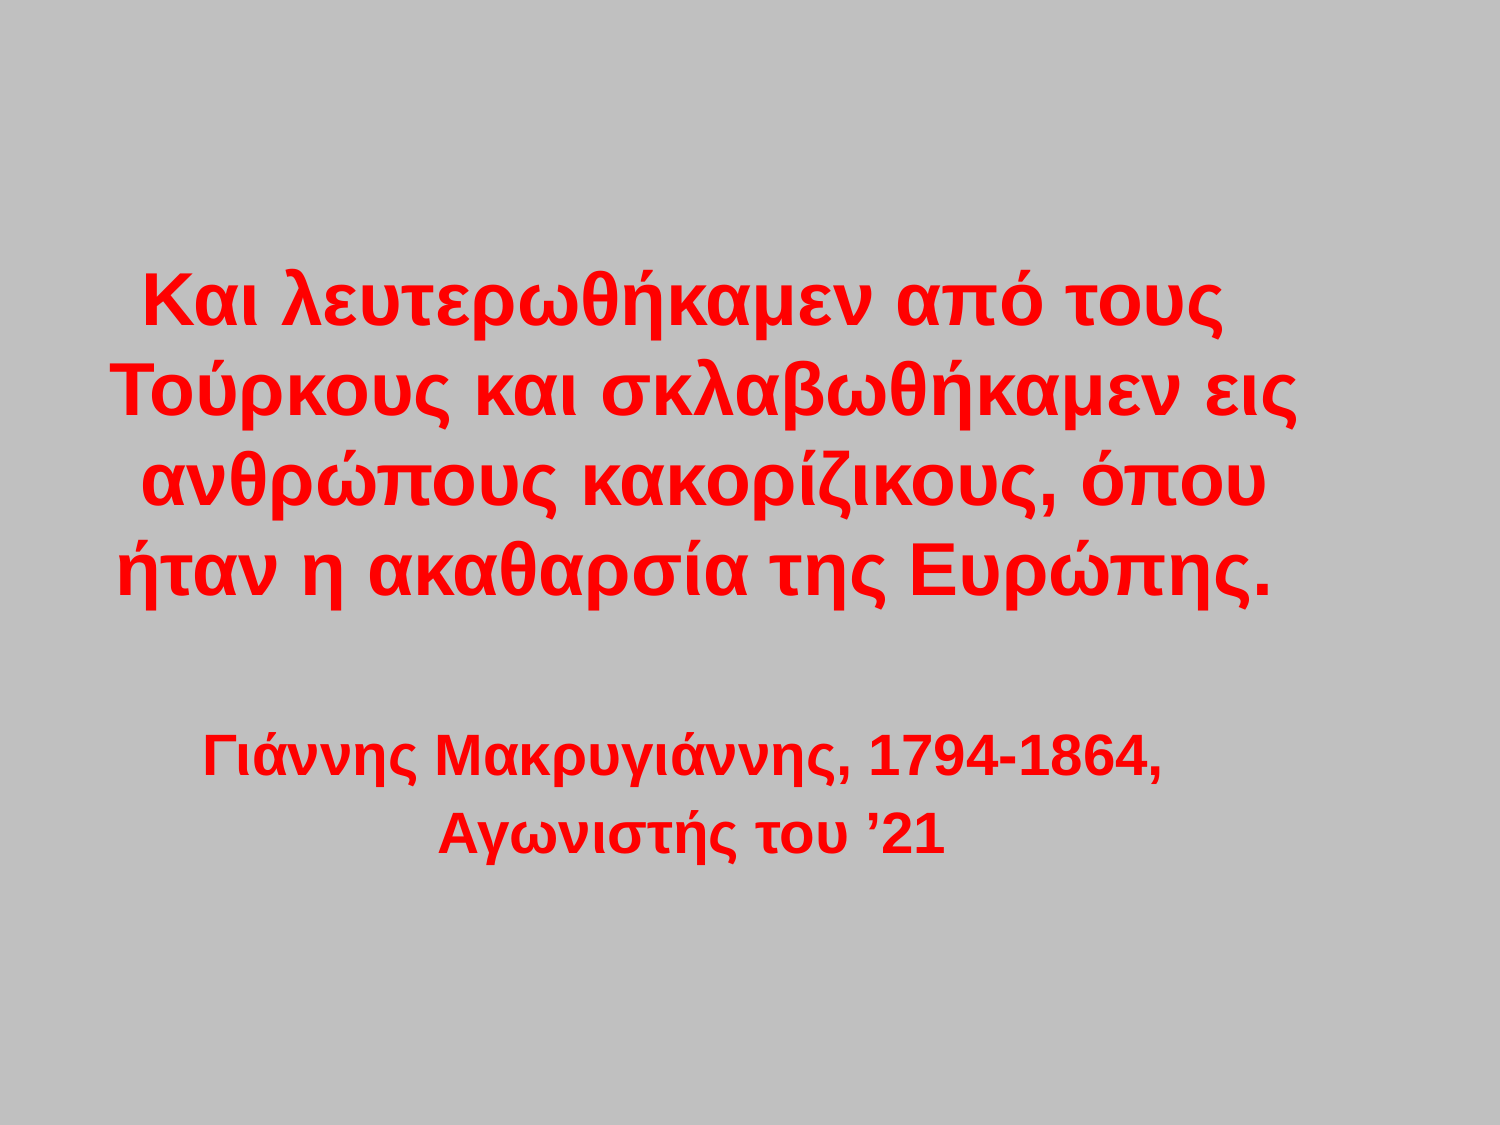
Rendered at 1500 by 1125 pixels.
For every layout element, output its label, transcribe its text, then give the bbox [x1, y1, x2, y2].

list Και λευτερωθήκαμεν από τους Τούρκους και σκλαβωθήκαμεν εις ανθρώπους κακορίζικους, όπου ήταν η ακαθαρσία της Ευρώπης. Γιάννης Μακρυγιάννης, 1794-1864, Αγωνιστής του ’21 [0, 242, 1351, 986]
